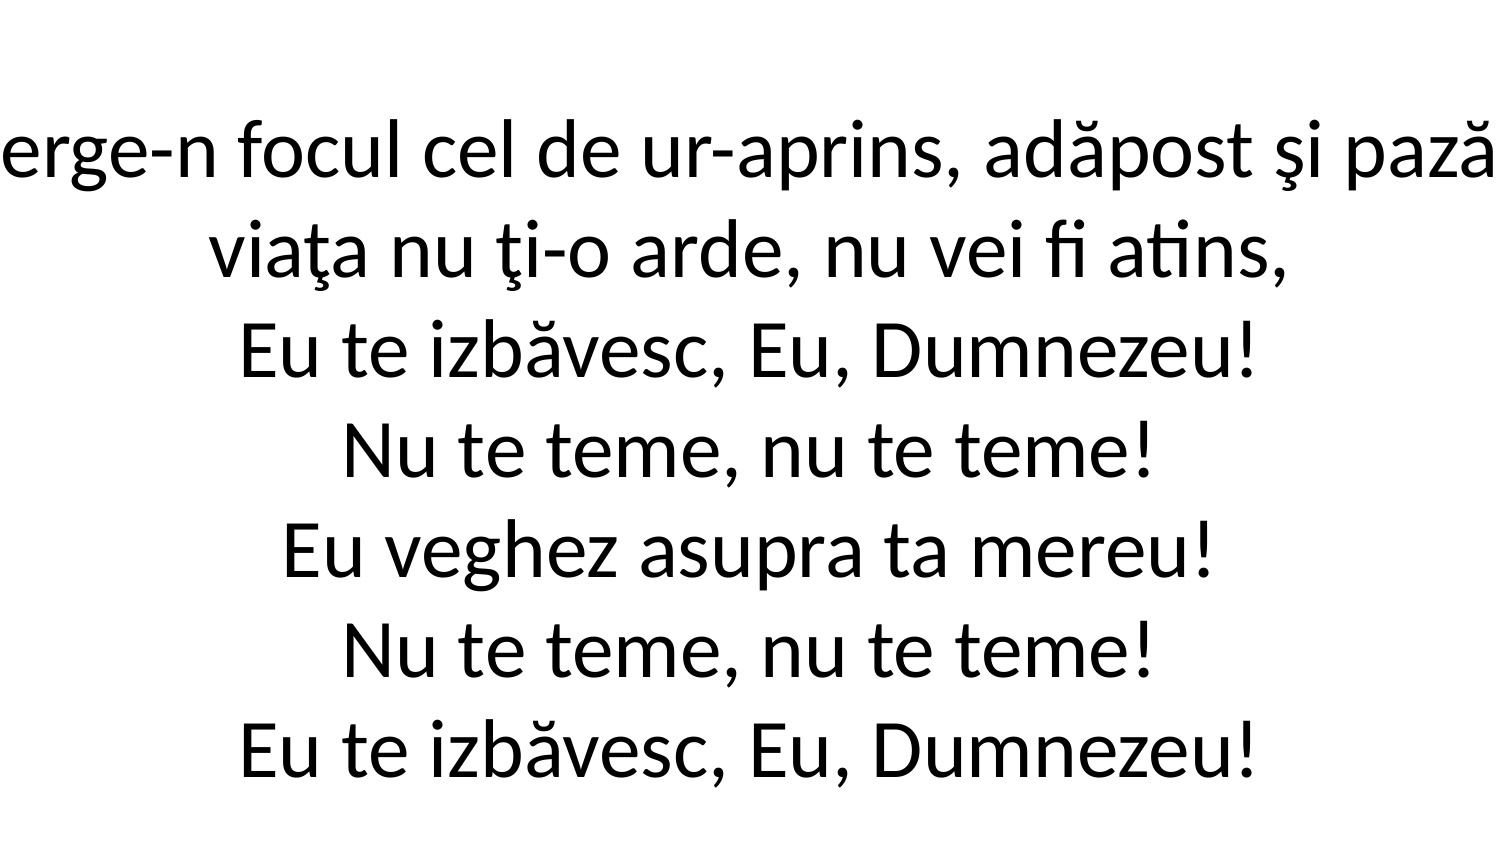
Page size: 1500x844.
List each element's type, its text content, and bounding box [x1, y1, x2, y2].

text_box 3. De vei merge-n focul cel de ur-aprins, adăpost şi pază îţi sunt Eu, viaţa nu ţi-o arde, nu vei fi atins, Eu te izbăvesc, Eu, Dumnezeu! Nu te teme, nu te teme! Eu veghez asupra ta mereu! Nu te teme, nu te teme! Eu te izbăvesc, Eu, Dumnezeu! [0, 42, 1500, 802]
